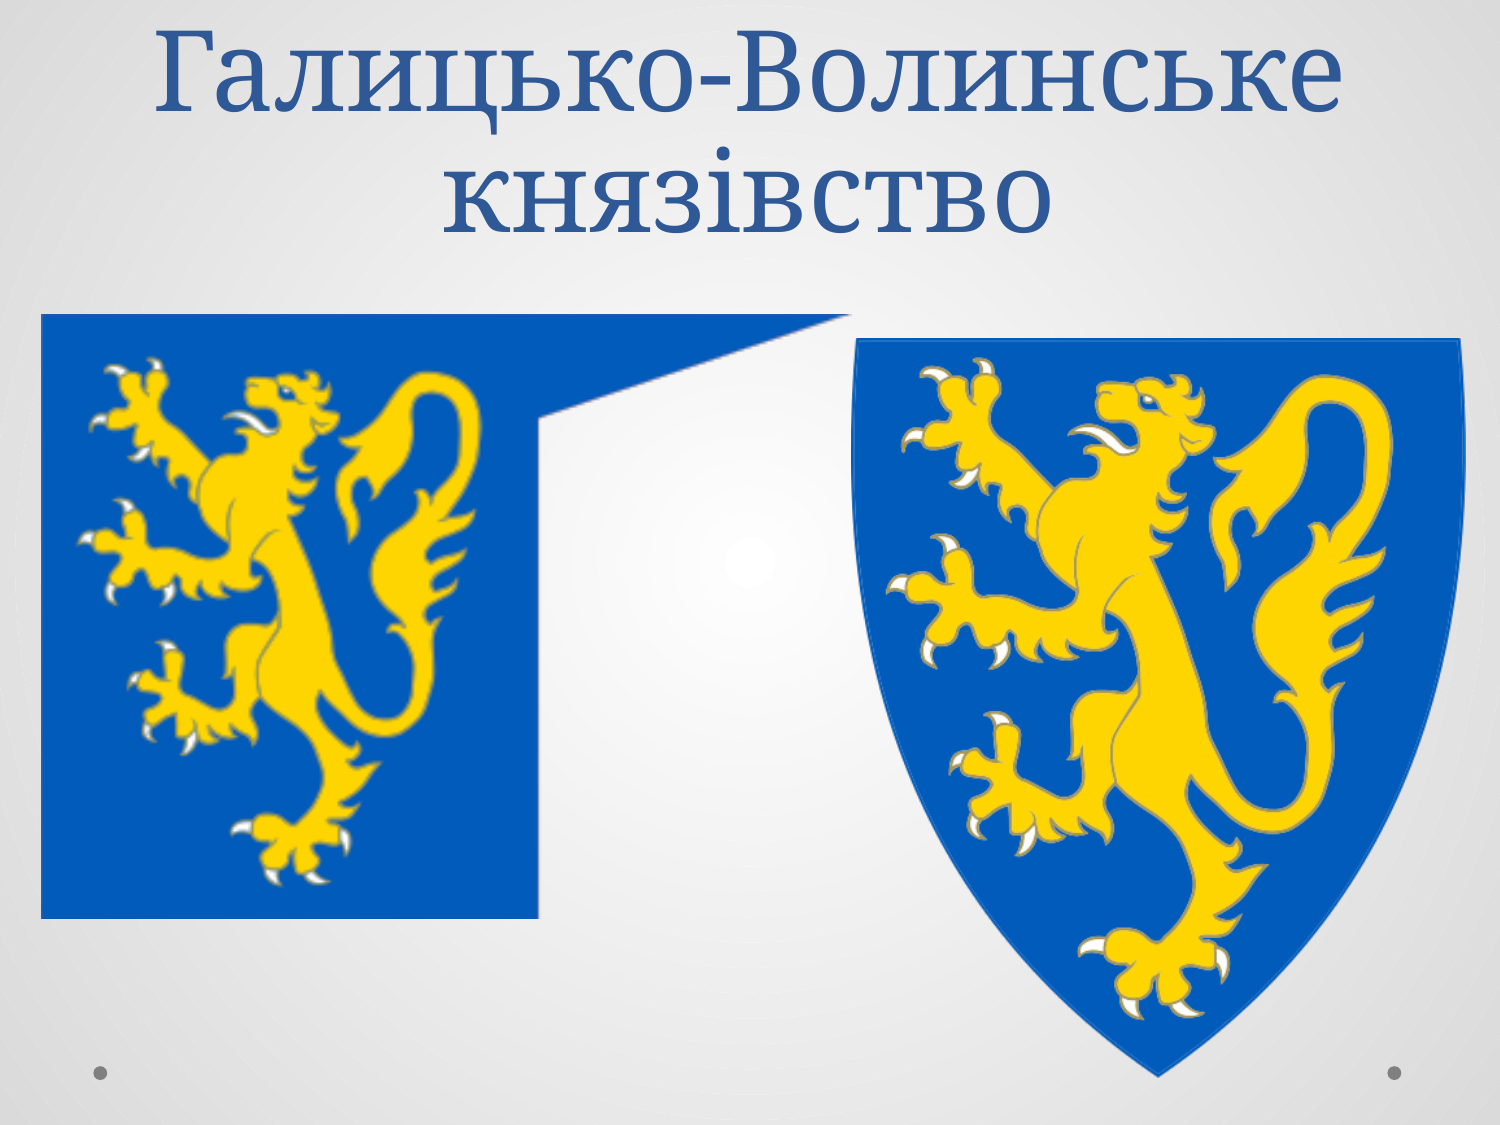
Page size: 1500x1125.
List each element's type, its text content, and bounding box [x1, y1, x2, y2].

title Галицько-Волинське князівство [75, 0, 1425, 263]
picture [41, 314, 1466, 1079]
